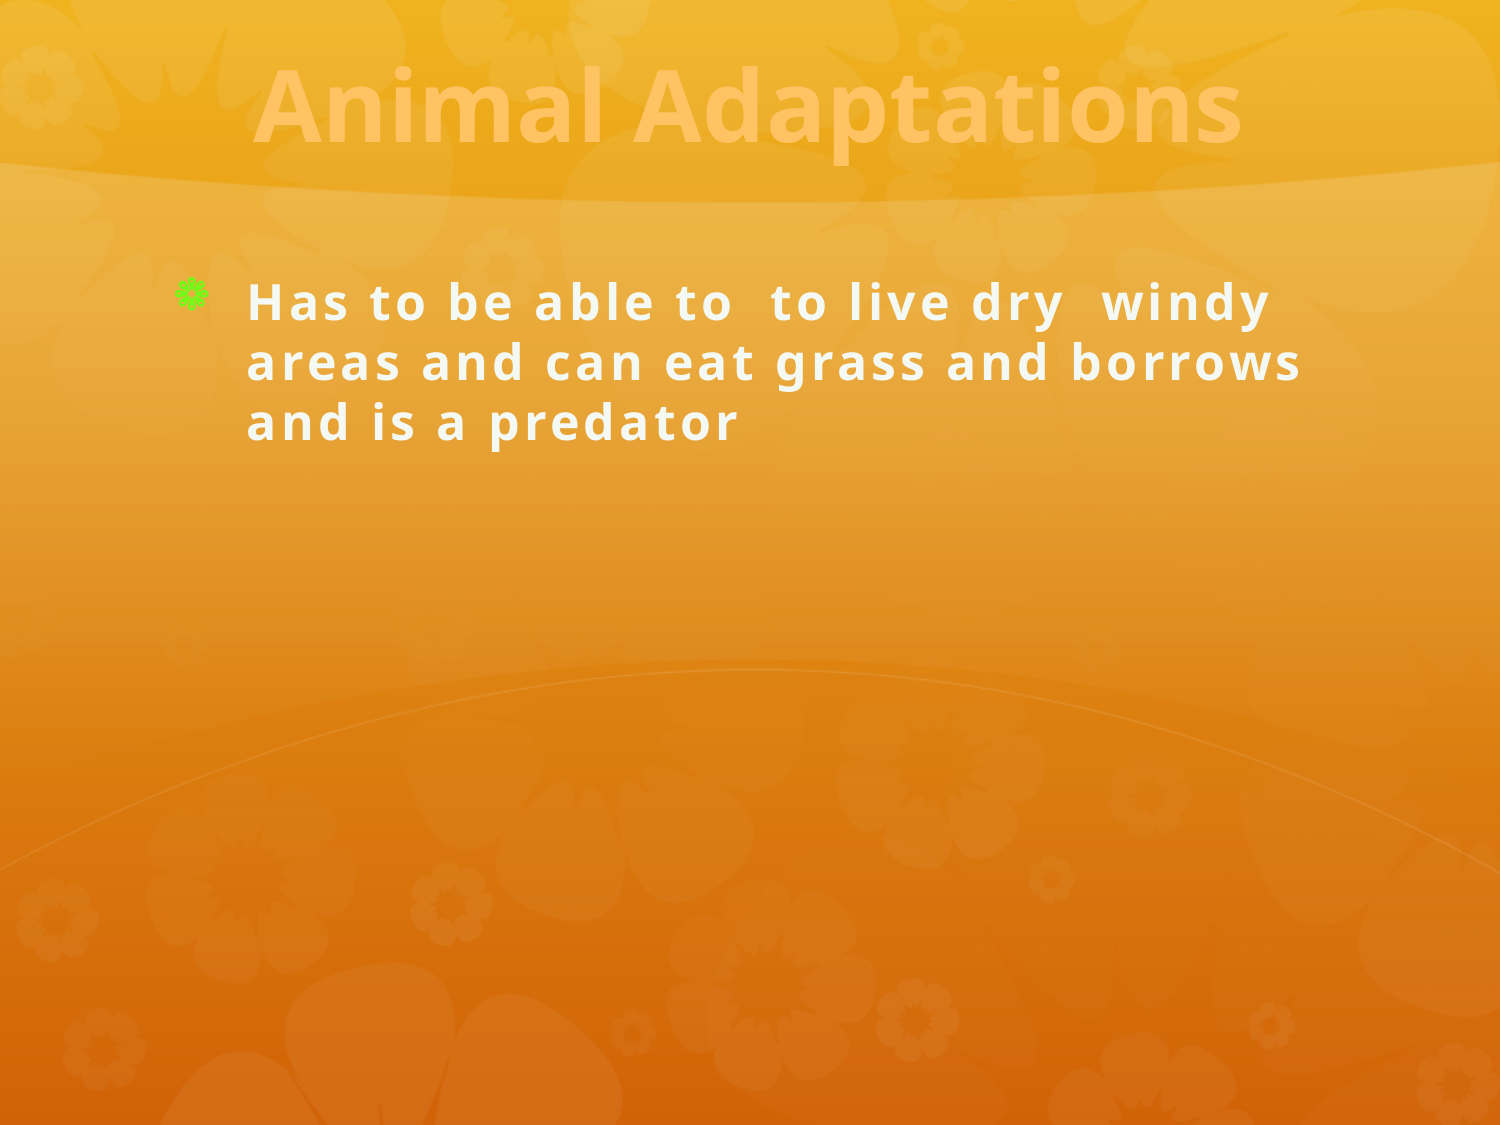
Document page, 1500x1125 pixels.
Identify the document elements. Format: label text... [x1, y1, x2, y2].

title Animal Adaptations [127, 14, 1372, 203]
list Has to be able to to live dry windy areas and can eat grass and borrows and is a predator [156, 262, 1344, 967]
picture [0, 0, 1500, 1125]
